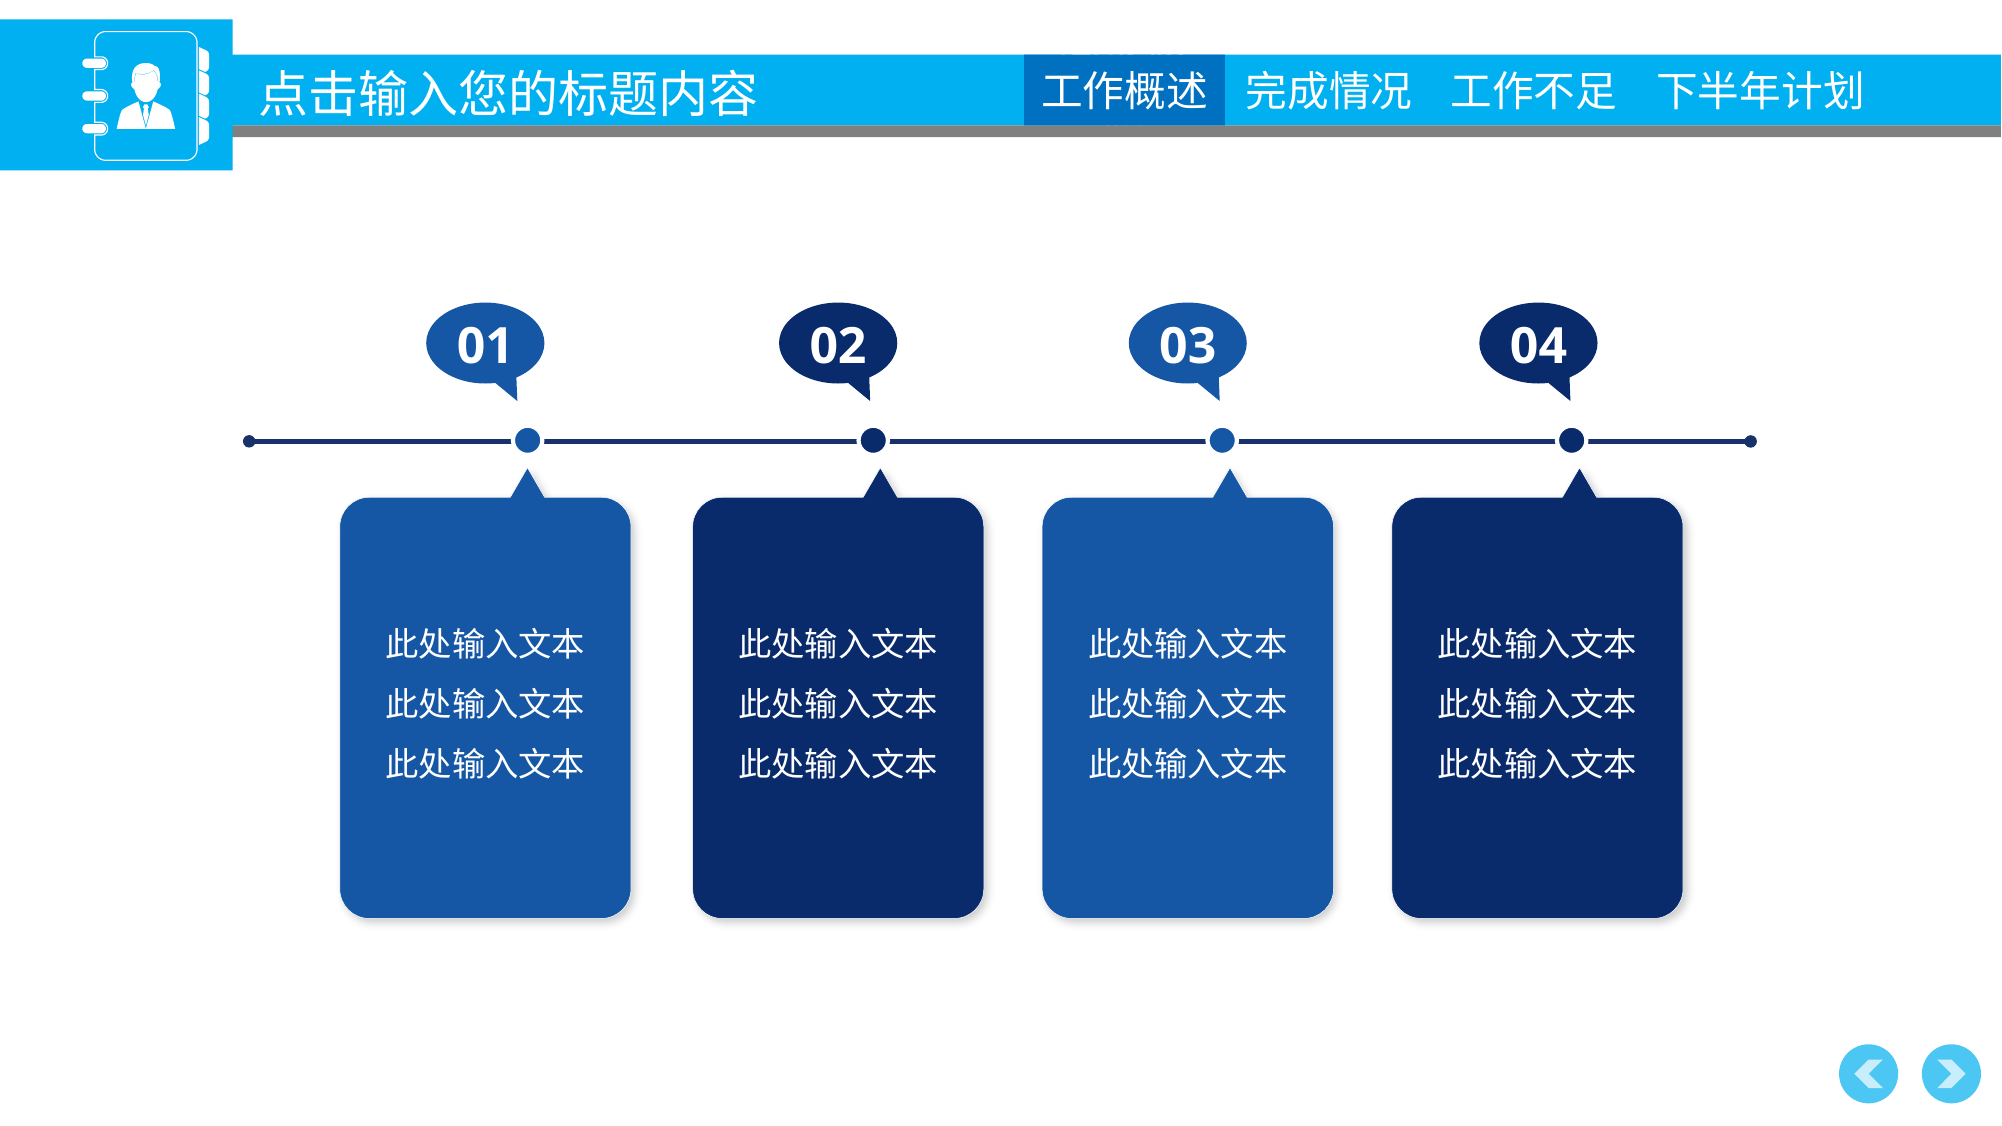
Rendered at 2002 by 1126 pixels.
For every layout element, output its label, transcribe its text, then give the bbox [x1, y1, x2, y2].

text_box [242, 435, 334, 448]
text_box [82, 31, 210, 161]
text_box [0, 17, 235, 172]
text_box 点击输入您的标题内容 [243, 54, 774, 130]
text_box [1391, 302, 1684, 919]
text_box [692, 302, 985, 919]
text_box [1688, 435, 1757, 448]
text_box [1041, 302, 1334, 919]
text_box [339, 302, 632, 919]
